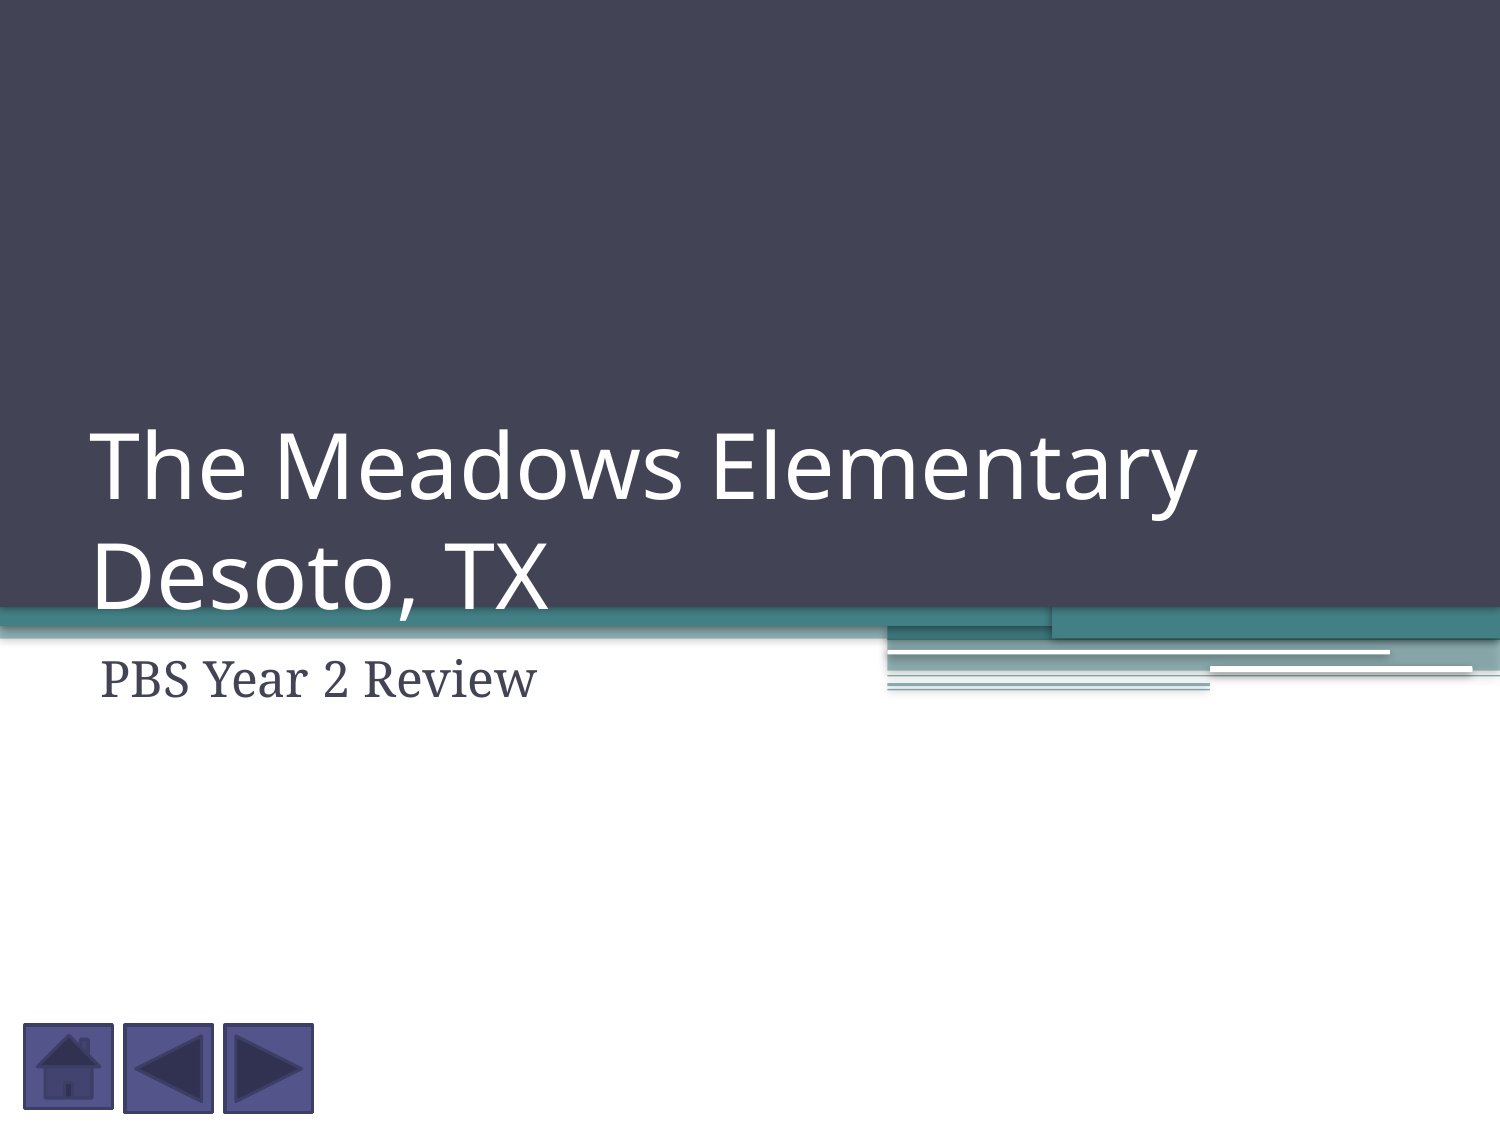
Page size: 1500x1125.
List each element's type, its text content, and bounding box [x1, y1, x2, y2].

text_box [123, 1023, 214, 1114]
text_box [23, 1023, 114, 1110]
subtitle PBS Year 2 Review [75, 639, 888, 928]
title The Meadows Elementary Desoto, TX [75, 394, 1463, 636]
text_box [223, 1023, 314, 1114]
